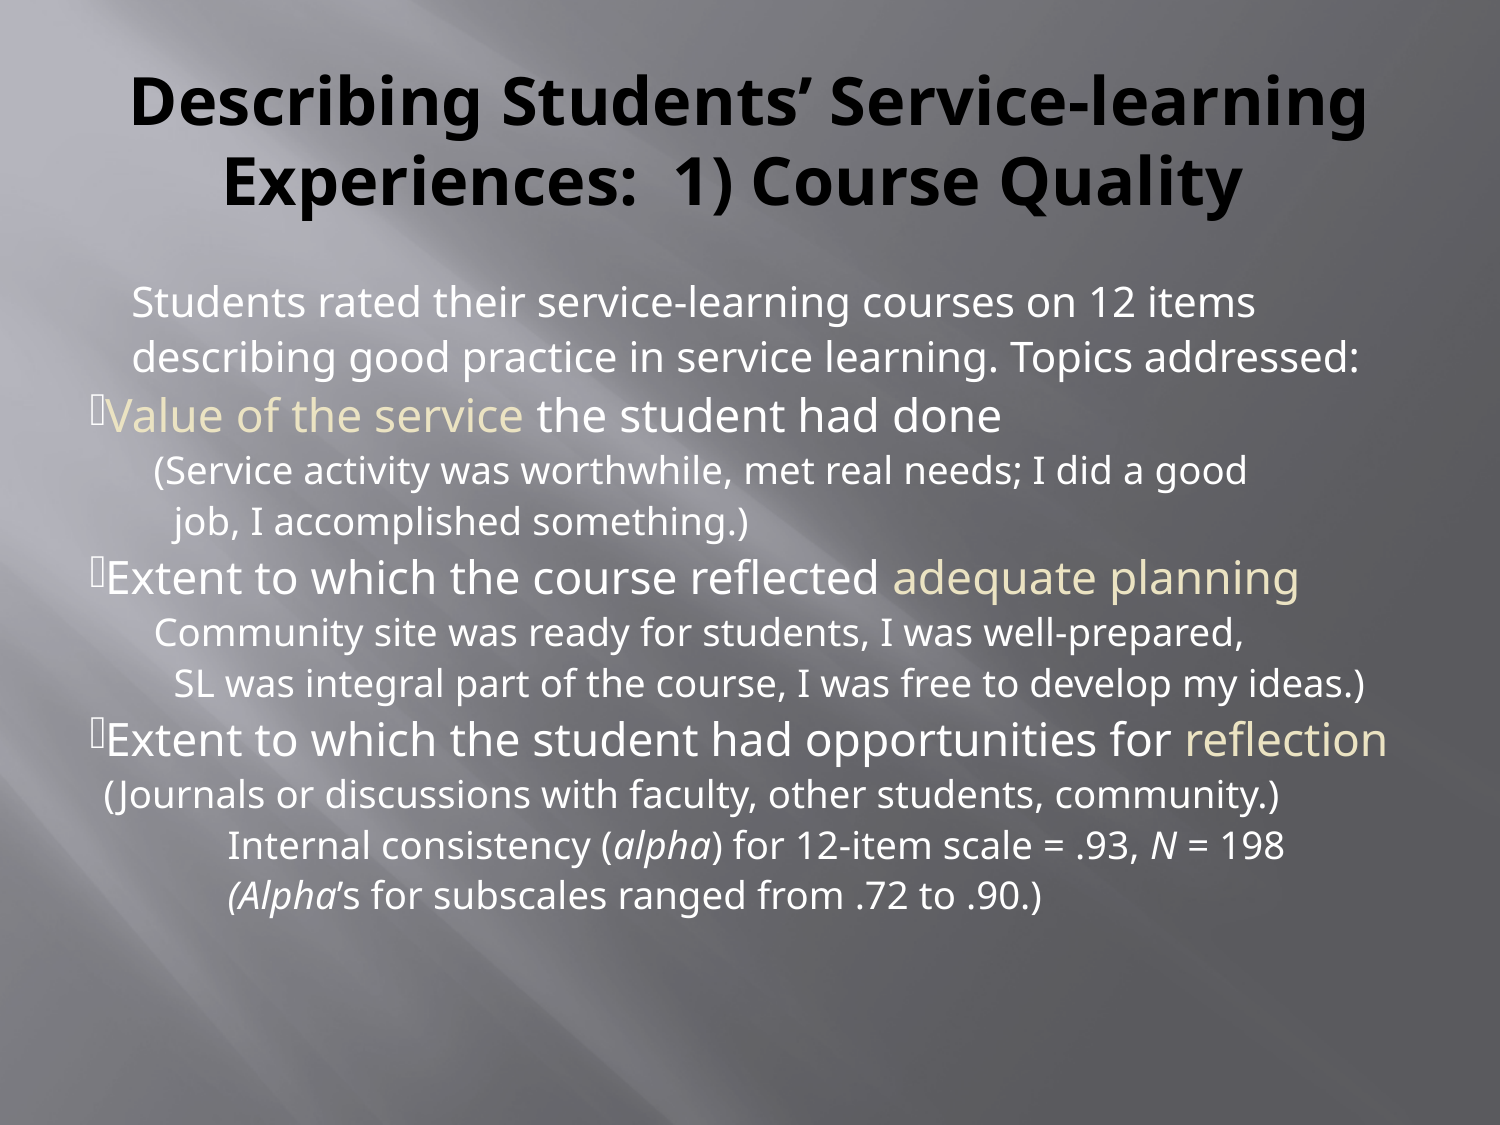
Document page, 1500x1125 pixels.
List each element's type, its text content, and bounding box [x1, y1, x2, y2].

title Describing Students’ Service-learning Experiences: 1) Course Quality [75, 45, 1425, 233]
list Students rated their service-learning courses on 12 items describing good practice in service learning. Topics addressed: Value of the service the student had done (Service activity was worthwhile, met real needs; I did a good job, I accomplished something.) Extent to which the course reflected adequate planning Community site was ready for students, I was well-prepared, SL was integral part of the course, I was free to develop my ideas.) Extent to which the student had opportunities for reflection (Journals or discussions with faculty, other students, community.) Internal consistency (alpha) for 12-item scale = .93, N = 198 (Alpha’s for subscales ranged from .72 to .90.) [75, 262, 1425, 1035]
